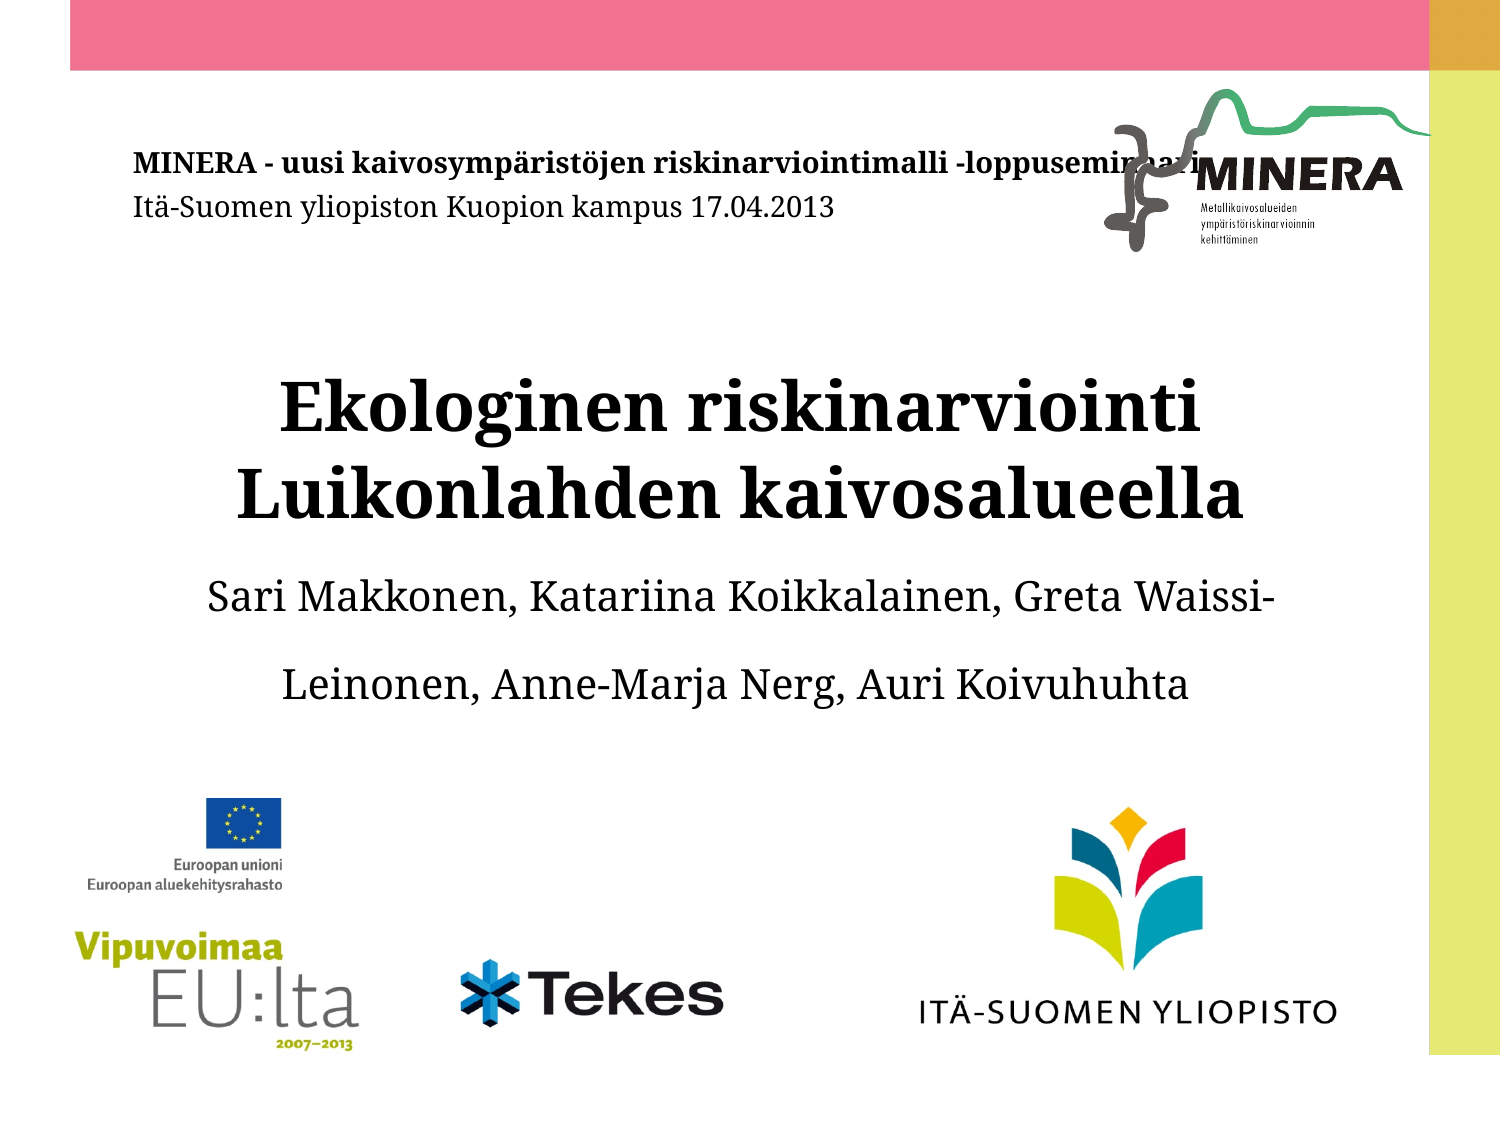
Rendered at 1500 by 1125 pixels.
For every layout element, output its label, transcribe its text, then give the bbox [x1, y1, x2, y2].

title Ekologinen riskinarviointi Luikonlahden kaivosalueella Sari Makkonen, Katariina Koikkalainen, Greta Waissi-Leinonen, Anne-Marja Nerg, Auri Koivuhuhta [100, 349, 1383, 705]
picture [29, 0, 1500, 1064]
subtitle MINERA - uusi kaivosympäristöjen riskinarviointimalli -loppuseminaari Itä-Suomen yliopiston Kuopion kampus 17.04.2013 [117, 136, 1099, 244]
